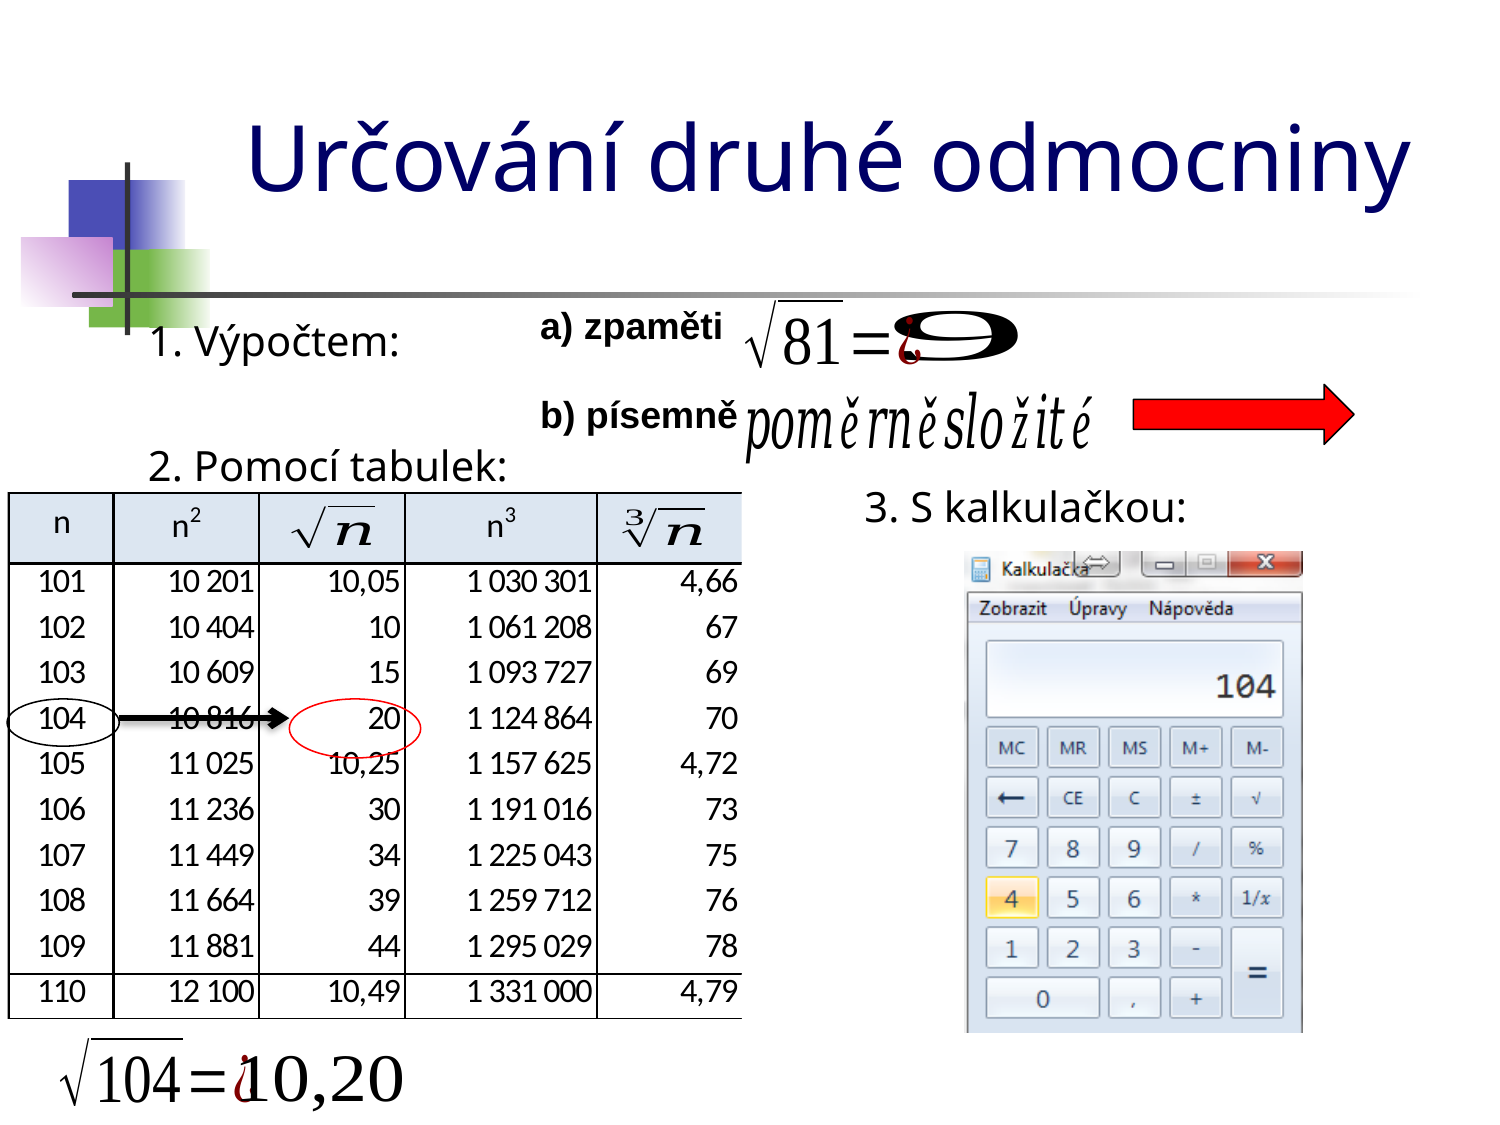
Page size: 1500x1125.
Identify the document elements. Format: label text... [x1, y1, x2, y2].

picture [964, 551, 1303, 1033]
title Určování druhé odmocniny [188, 34, 1468, 276]
text_box [1133, 384, 1355, 445]
text_box 3. S kalkulačkou: [834, 473, 1355, 556]
text_box a) zpaměti [525, 295, 786, 355]
list 1. Výpočtem: [117, 306, 526, 390]
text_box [7, 491, 745, 1021]
text_box 2. Pomocí tabulek: [118, 431, 664, 489]
text_box b) písemně [525, 383, 775, 444]
